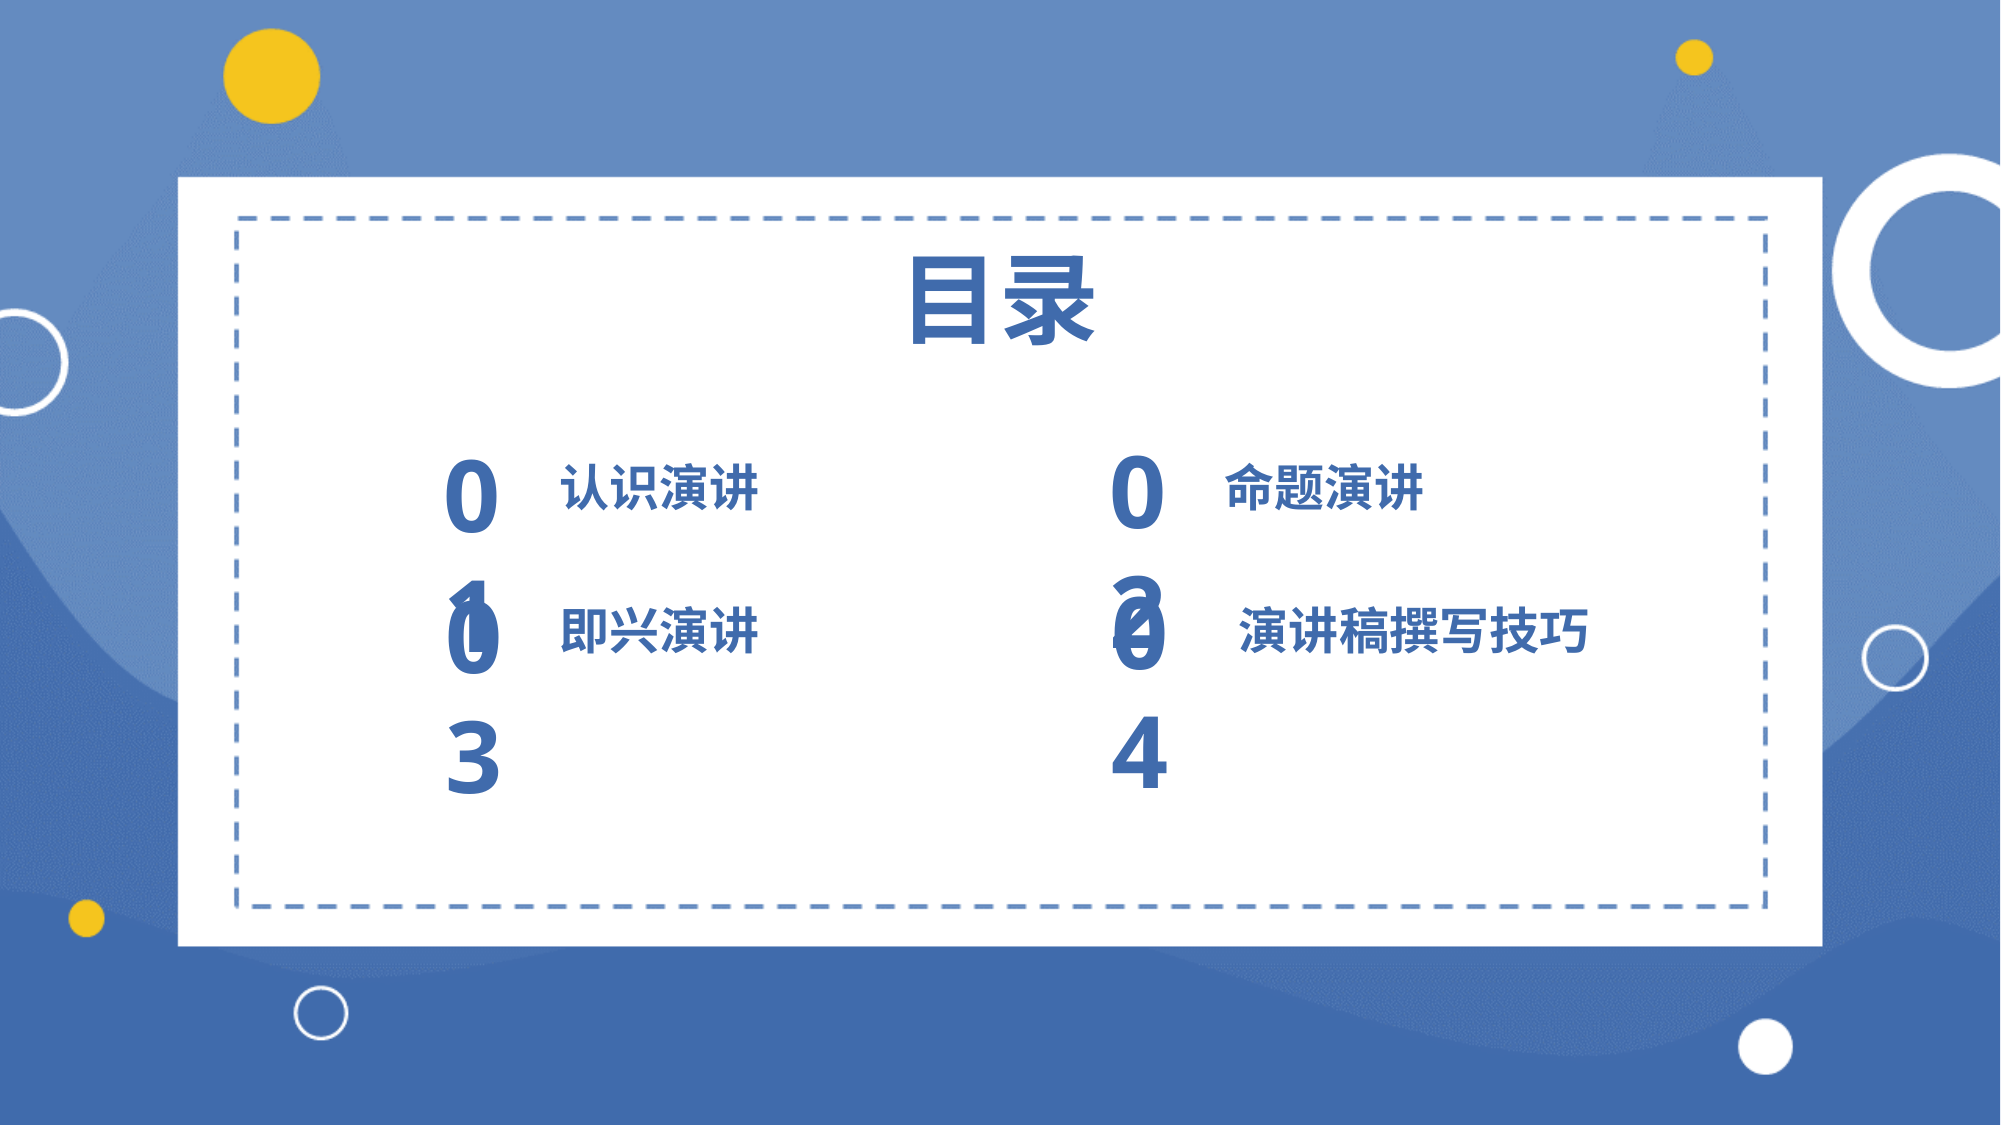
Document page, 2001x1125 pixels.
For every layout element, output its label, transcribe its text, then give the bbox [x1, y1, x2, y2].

text_box 01 [407, 425, 538, 681]
text_box 命题演讲 [1209, 449, 1543, 524]
text_box 演讲稿撰写技巧 [1224, 592, 1641, 667]
text_box 认识演讲 [544, 449, 878, 524]
text_box 03 [409, 566, 540, 821]
picture [0, 0, 2001, 1125]
text_box 02 [1072, 421, 1204, 677]
text_box 目录 [885, 229, 1115, 364]
text_box 04 [1074, 561, 1206, 817]
text_box 即兴演讲 [544, 592, 878, 667]
